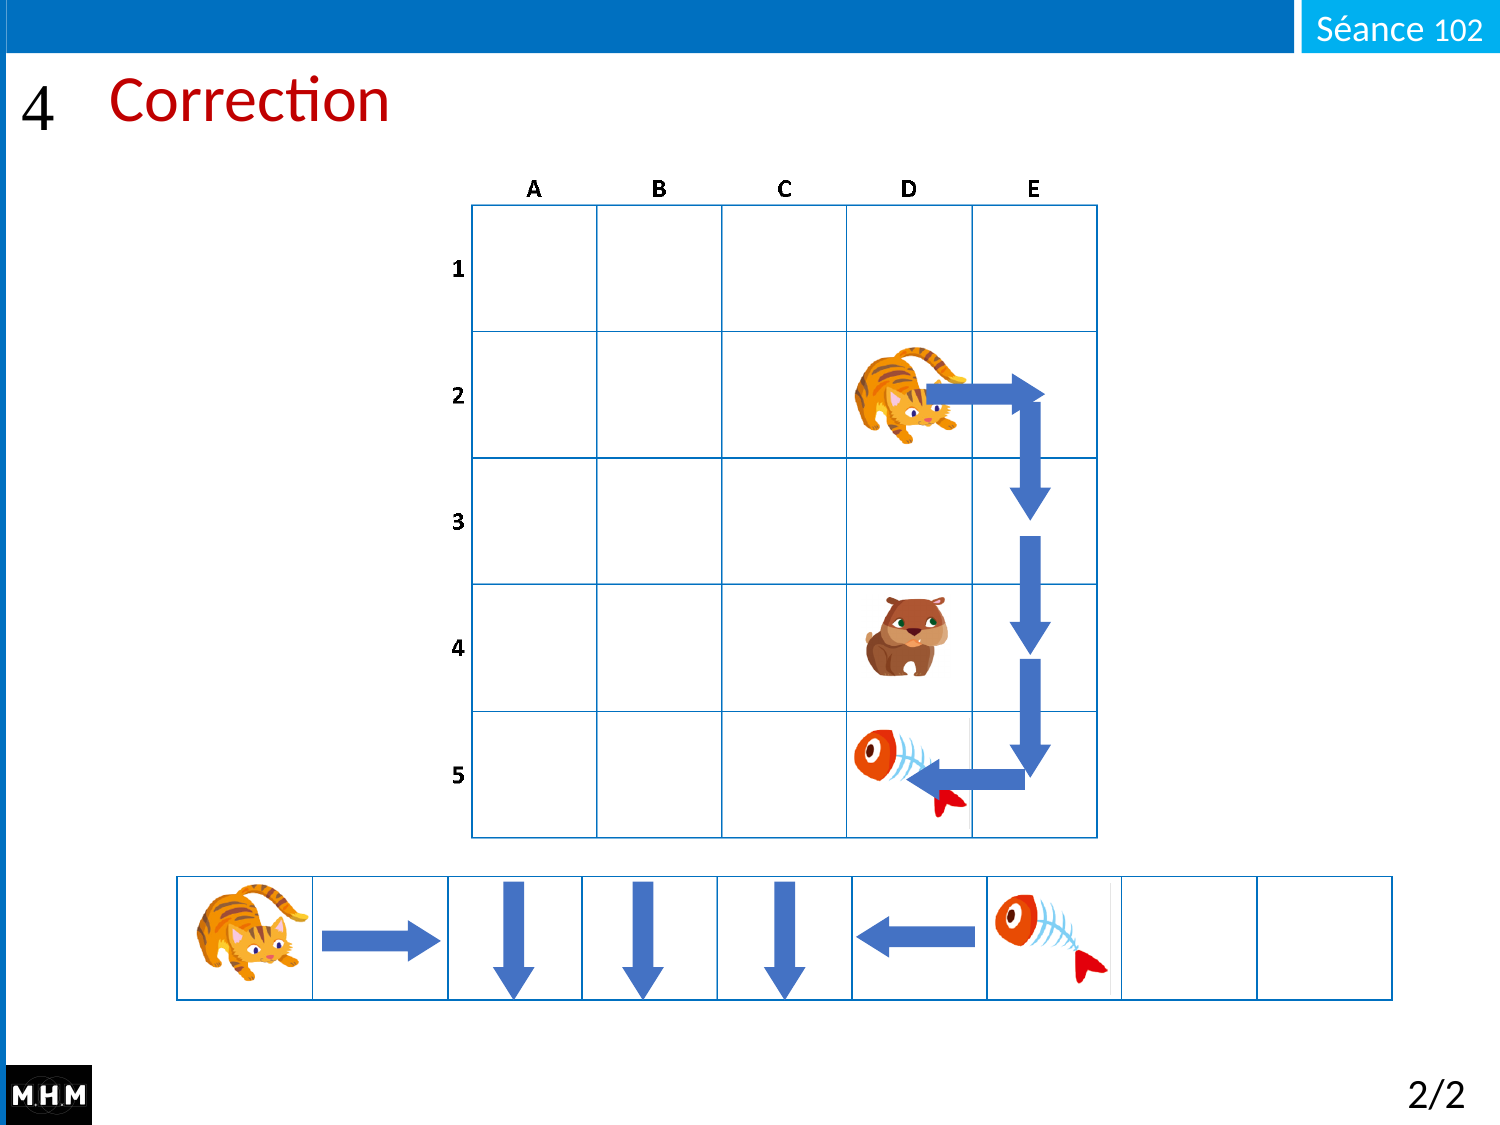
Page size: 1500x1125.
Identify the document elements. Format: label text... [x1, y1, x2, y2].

picture [6, 1065, 92, 1125]
list 2/2 [1373, 1064, 1500, 1125]
title Correction [94, 57, 1389, 144]
picture [169, 870, 1402, 1008]
picture [426, 163, 1115, 858]
